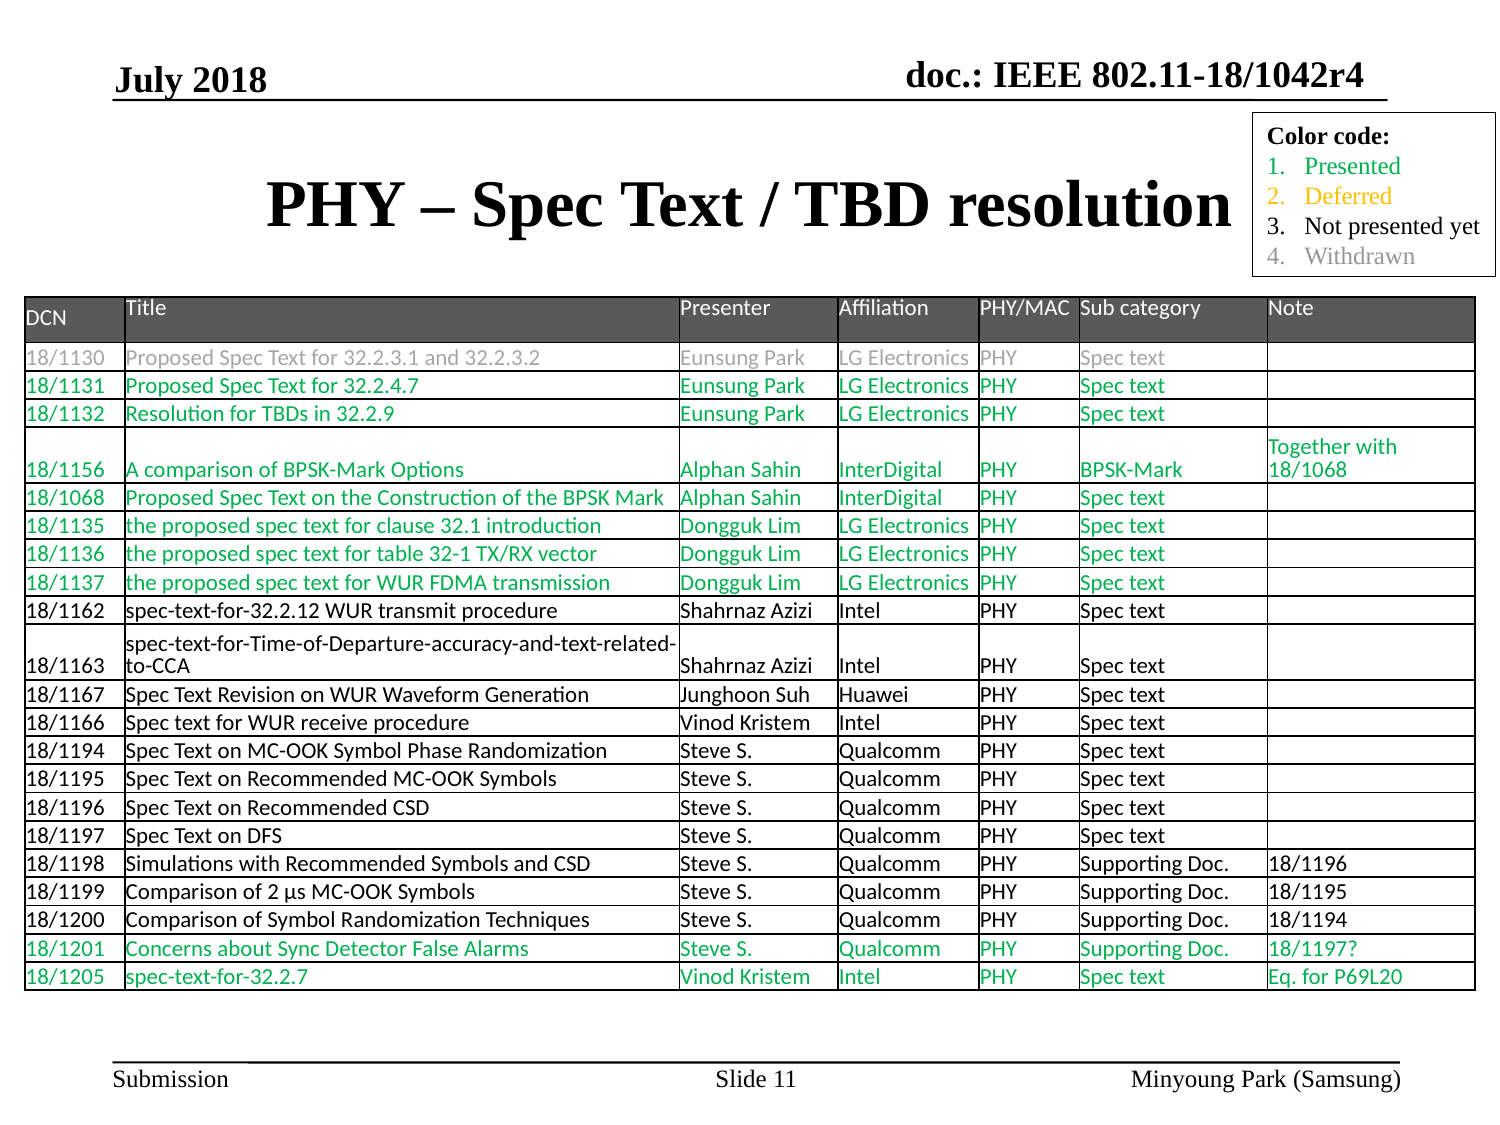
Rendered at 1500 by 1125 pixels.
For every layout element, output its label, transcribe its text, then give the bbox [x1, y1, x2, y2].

table_cell Spec Text on MC-OOK Symbol Phase Randomization [126, 737, 679, 763]
table_cell Qualcomm [839, 822, 978, 848]
table_cell LG Electronics [839, 540, 978, 567]
table_cell Junghoon Suh [680, 681, 837, 707]
table_header Presenter [680, 298, 837, 342]
table_cell [1268, 343, 1474, 370]
table_cell Comparison of 2 µs MC-OOK Symbols [126, 878, 679, 905]
table_cell Spec text [1080, 963, 1267, 989]
table_cell spec-text-for-Time-of-Departure-accuracy-and-text-related-to-CCA [126, 625, 679, 679]
table_cell Proposed Spec Text on the Construction of the BPSK Mark [126, 484, 679, 510]
table_cell Qualcomm [839, 935, 978, 961]
table_cell PHY [980, 906, 1079, 933]
table_cell the proposed spec text for table 32-1 TX/RX vector [126, 540, 679, 567]
table_cell Intel [839, 597, 978, 623]
table_cell Qualcomm [839, 850, 978, 876]
table_cell [1268, 484, 1474, 510]
table_cell PHY [980, 709, 1079, 735]
table_cell [1268, 400, 1474, 426]
table_cell Spec text [1080, 709, 1267, 735]
table_cell spec-text-for-32.2.12 WUR transmit procedure [126, 597, 679, 623]
table_cell Spec text [1080, 737, 1267, 763]
table_cell Supporting Doc. [1080, 850, 1267, 876]
table_cell Spec text [1080, 400, 1267, 426]
table_cell 18/1196 [1268, 850, 1474, 876]
table_cell PHY [980, 625, 1079, 679]
table_cell Eunsung Park [680, 372, 837, 398]
table_cell LG Electronics [839, 343, 978, 370]
table_cell PHY [980, 793, 1079, 820]
table_cell Spec text [1080, 822, 1267, 848]
table_header DCN [26, 298, 124, 342]
table_cell 18/1201 [26, 935, 124, 961]
table_cell Eunsung Park [680, 343, 837, 370]
table_cell LG Electronics [839, 568, 978, 595]
table_cell 18/1205 [26, 963, 124, 989]
table_cell 18/1132 [26, 400, 124, 426]
table_cell Steve S. [680, 793, 837, 820]
table_cell Spec Text on Recommended MC-OOK Symbols [126, 765, 679, 792]
title PHY – Spec Text / TBD resolution [112, 112, 1388, 288]
table_cell Dongguk Lim [680, 540, 837, 567]
table_cell [1268, 540, 1474, 567]
text_box Color code: Presented Deferred Not presented yet Withdrawn [1252, 112, 1496, 277]
table_cell Proposed Spec Text for 32.2.3.1 and 32.2.3.2 [126, 343, 679, 370]
table_cell Spec text [1080, 512, 1267, 538]
table_cell Huawei [839, 681, 978, 707]
table_cell A comparison of BPSK-Mark Options [126, 428, 679, 482]
footer Minyoung Park (Samsung) [949, 1061, 1402, 1093]
table_cell 18/1194 [1268, 906, 1474, 933]
table_cell Resolution for TBDs in 32.2.9 [126, 400, 679, 426]
table_cell [1268, 512, 1474, 538]
table_cell 18/1135 [26, 512, 124, 538]
table_cell Supporting Doc. [1080, 906, 1267, 933]
table_cell PHY [980, 597, 1079, 623]
table_cell Vinod Kristem [680, 709, 837, 735]
table_cell Supporting Doc. [1080, 878, 1267, 905]
table_cell 18/1137 [26, 568, 124, 595]
table_header Sub category [1080, 298, 1267, 342]
table_cell Qualcomm [839, 765, 978, 792]
table_cell [1268, 709, 1474, 735]
table_cell Spec text [1080, 597, 1267, 623]
table_cell Spec Text Revision on WUR Waveform Generation [126, 681, 679, 707]
table_cell Steve S. [680, 850, 837, 876]
table_cell Concerns about Sync Detector False Alarms [126, 935, 679, 961]
table_cell Together with 18/1068 [1268, 428, 1474, 482]
table_cell 18/1167 [26, 681, 124, 707]
table_cell 18/1130 [26, 343, 124, 370]
table_header Affiliation [839, 298, 978, 342]
table_cell Alphan Sahin [680, 428, 837, 482]
table_cell Dongguk Lim [680, 512, 837, 538]
table_cell PHY [980, 512, 1079, 538]
table_cell Shahrnaz Azizi [680, 625, 837, 679]
table_cell PHY [980, 963, 1079, 989]
table_cell PHY [980, 878, 1079, 905]
table_cell 18/1195 [26, 765, 124, 792]
table_cell Spec Text on DFS [126, 822, 679, 848]
table_cell Dongguk Lim [680, 568, 837, 595]
table_cell Intel [839, 709, 978, 735]
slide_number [114, 54, 335, 101]
table_cell PHY [980, 400, 1079, 426]
table_header Note [1268, 298, 1474, 342]
table_cell Spec text for WUR receive procedure [126, 709, 679, 735]
table_cell PHY [980, 850, 1079, 876]
table_cell PHY [980, 822, 1079, 848]
table_cell spec-text-for-32.2.7 [126, 963, 679, 989]
table_cell Steve S. [680, 737, 837, 763]
table_cell Steve S. [680, 765, 837, 792]
table_cell PHY [980, 737, 1079, 763]
table_header PHY/MAC [980, 298, 1079, 342]
table_cell Vinod Kristem [680, 963, 837, 989]
table_cell 18/1197 [26, 822, 124, 848]
table_cell InterDigital [839, 484, 978, 510]
table_cell Supporting Doc. [1080, 935, 1267, 961]
table_cell Spec text [1080, 540, 1267, 567]
table_cell Spec text [1080, 793, 1267, 820]
table_cell 18/1166 [26, 709, 124, 735]
table_cell Spec text [1080, 343, 1267, 370]
table_cell Eq. for P69L20 [1268, 963, 1474, 989]
table_cell [1268, 737, 1474, 763]
table_cell 18/1198 [26, 850, 124, 876]
table_cell InterDigital [839, 428, 978, 482]
table_cell 18/1194 [26, 737, 124, 763]
table_cell BPSK-Mark [1080, 428, 1267, 482]
table_cell PHY [980, 681, 1079, 707]
table_cell Intel [839, 963, 978, 989]
table_cell 18/1162 [26, 597, 124, 623]
table_cell PHY [980, 343, 1079, 370]
table_cell PHY [980, 540, 1079, 567]
table_cell 18/1199 [26, 878, 124, 905]
table_cell 18/1197? [1268, 935, 1474, 961]
table_cell 18/1068 [26, 484, 124, 510]
table_cell the proposed spec text for WUR FDMA transmission [126, 568, 679, 595]
table_cell [1268, 765, 1474, 792]
table_cell Qualcomm [839, 737, 978, 763]
table_cell Spec text [1080, 625, 1267, 679]
table_cell Spec text [1080, 765, 1267, 792]
table_cell 18/1196 [26, 793, 124, 820]
table_cell [1268, 372, 1474, 398]
table_cell 18/1195 [1268, 878, 1474, 905]
table_cell PHY [980, 568, 1079, 595]
table_cell Spec text [1080, 681, 1267, 707]
table_cell Intel [839, 625, 978, 679]
table_cell [1268, 681, 1474, 707]
table_cell Spec text [1080, 372, 1267, 398]
table_cell Alphan Sahin [680, 484, 837, 510]
table_cell Proposed Spec Text for 32.2.4.7 [126, 372, 679, 398]
table_header Title [126, 298, 679, 342]
table_cell Spec text [1080, 568, 1267, 595]
table_cell [1268, 822, 1474, 848]
table_cell LG Electronics [839, 372, 978, 398]
table_cell PHY [980, 428, 1079, 482]
table_cell [1268, 793, 1474, 820]
table_cell Qualcomm [839, 878, 978, 905]
table_cell 18/1131 [26, 372, 124, 398]
table_cell [1268, 597, 1474, 623]
table_cell Steve S. [680, 822, 837, 848]
table_cell Shahrnaz Azizi [680, 597, 837, 623]
table_cell Steve S. [680, 935, 837, 961]
table_cell LG Electronics [839, 400, 978, 426]
table_cell 18/1156 [26, 428, 124, 482]
table_cell Steve S. [680, 906, 837, 933]
slide_number Slide 11 [712, 1061, 800, 1093]
table_cell [1268, 625, 1474, 679]
table_cell Spec Text on Recommended CSD [126, 793, 679, 820]
table_cell Qualcomm [839, 793, 978, 820]
table_cell 18/1200 [26, 906, 124, 933]
table_cell 18/1163 [26, 625, 124, 679]
table_cell Qualcomm [839, 906, 978, 933]
table_cell Eunsung Park [680, 400, 837, 426]
table_cell PHY [980, 765, 1079, 792]
table_cell [1268, 568, 1474, 595]
table_cell Spec text [1080, 484, 1267, 510]
table_cell LG Electronics [839, 512, 978, 538]
table_cell Steve S. [680, 878, 837, 905]
table_cell the proposed spec text for clause 32.1 introduction [126, 512, 679, 538]
table_cell PHY [980, 935, 1079, 961]
table_cell PHY [980, 372, 1079, 398]
table_cell Comparison of Symbol Randomization Techniques [126, 906, 679, 933]
table_cell Simulations with Recommended Symbols and CSD [126, 850, 679, 876]
table_cell 18/1136 [26, 540, 124, 567]
table_cell PHY [980, 484, 1079, 510]
